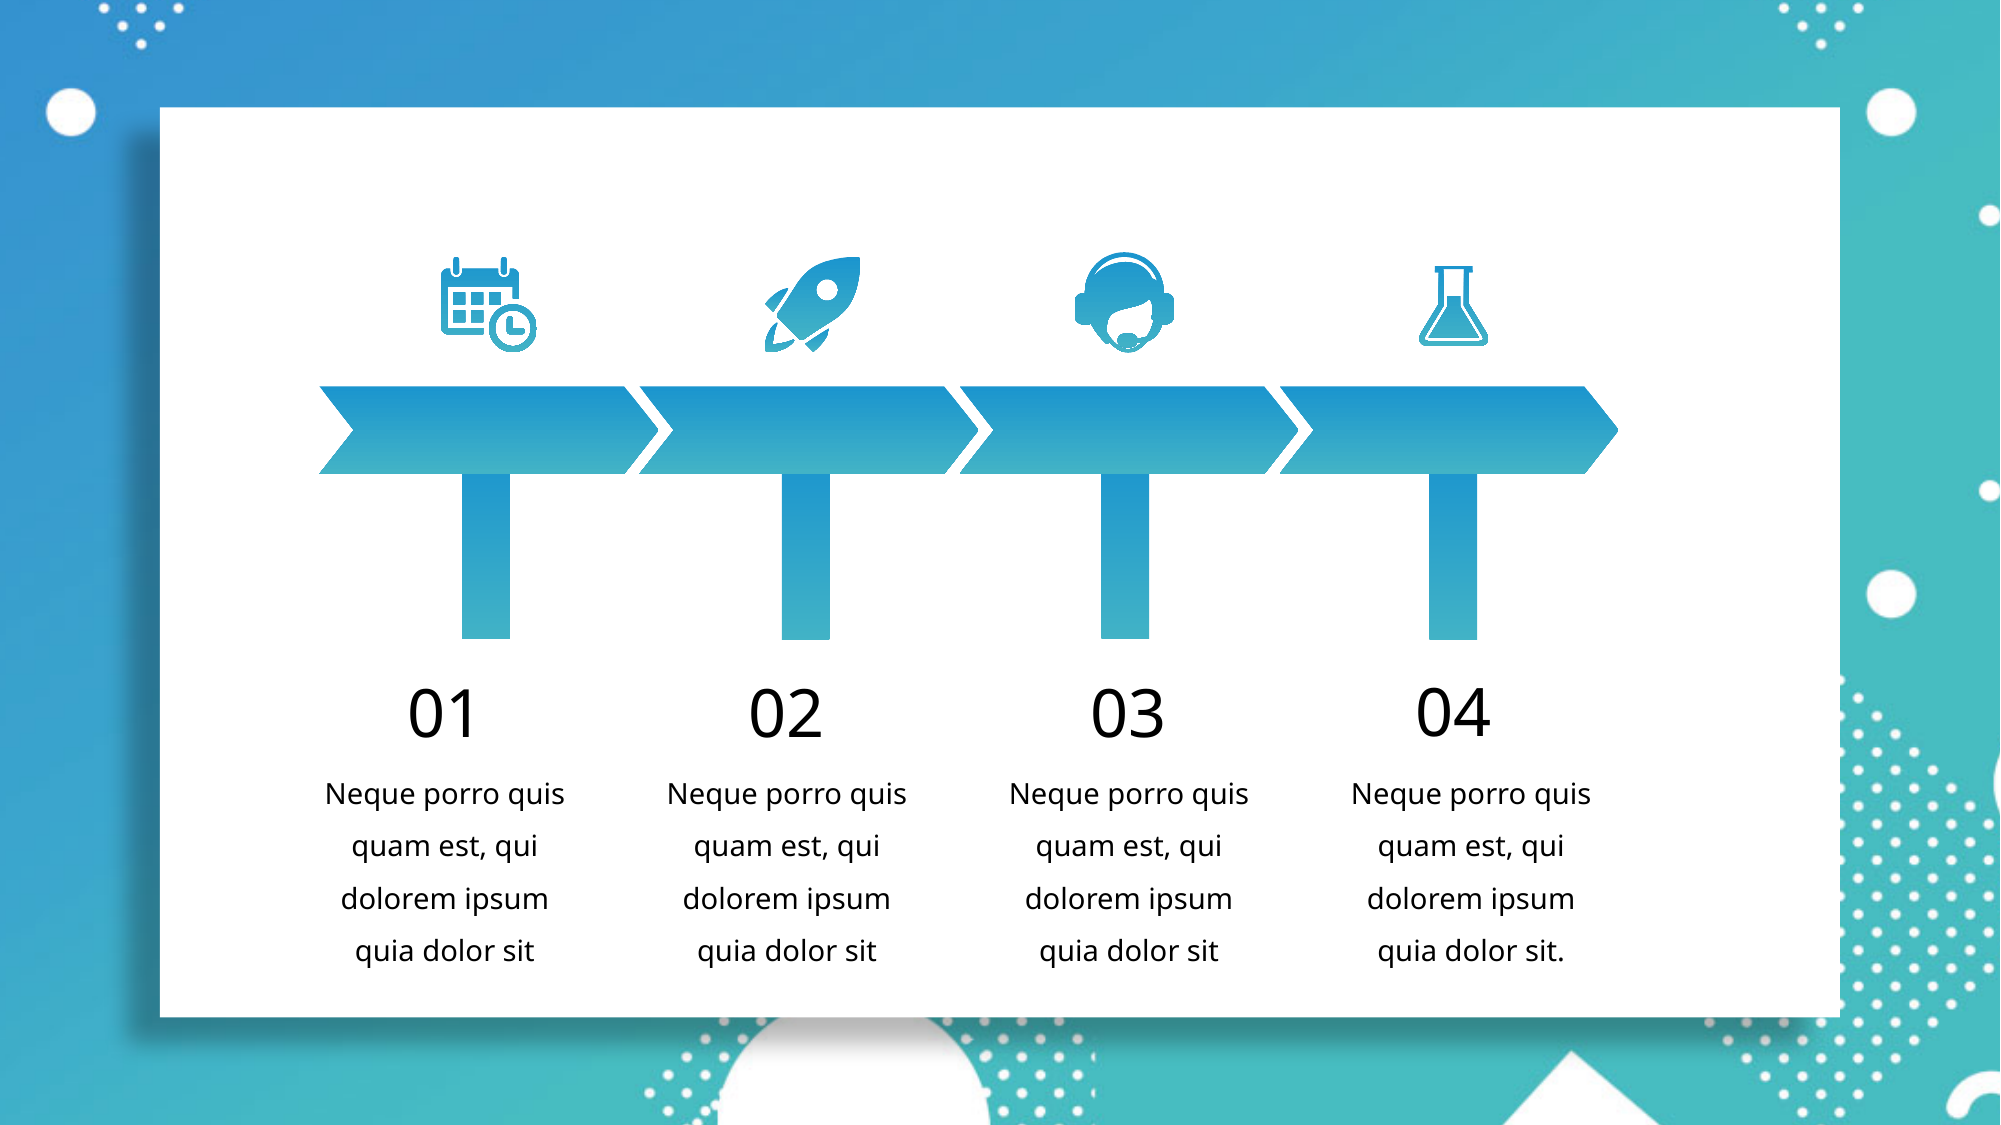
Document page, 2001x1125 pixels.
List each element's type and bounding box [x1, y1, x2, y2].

text_box [764, 256, 861, 353]
picture [0, 0, 2000, 1125]
